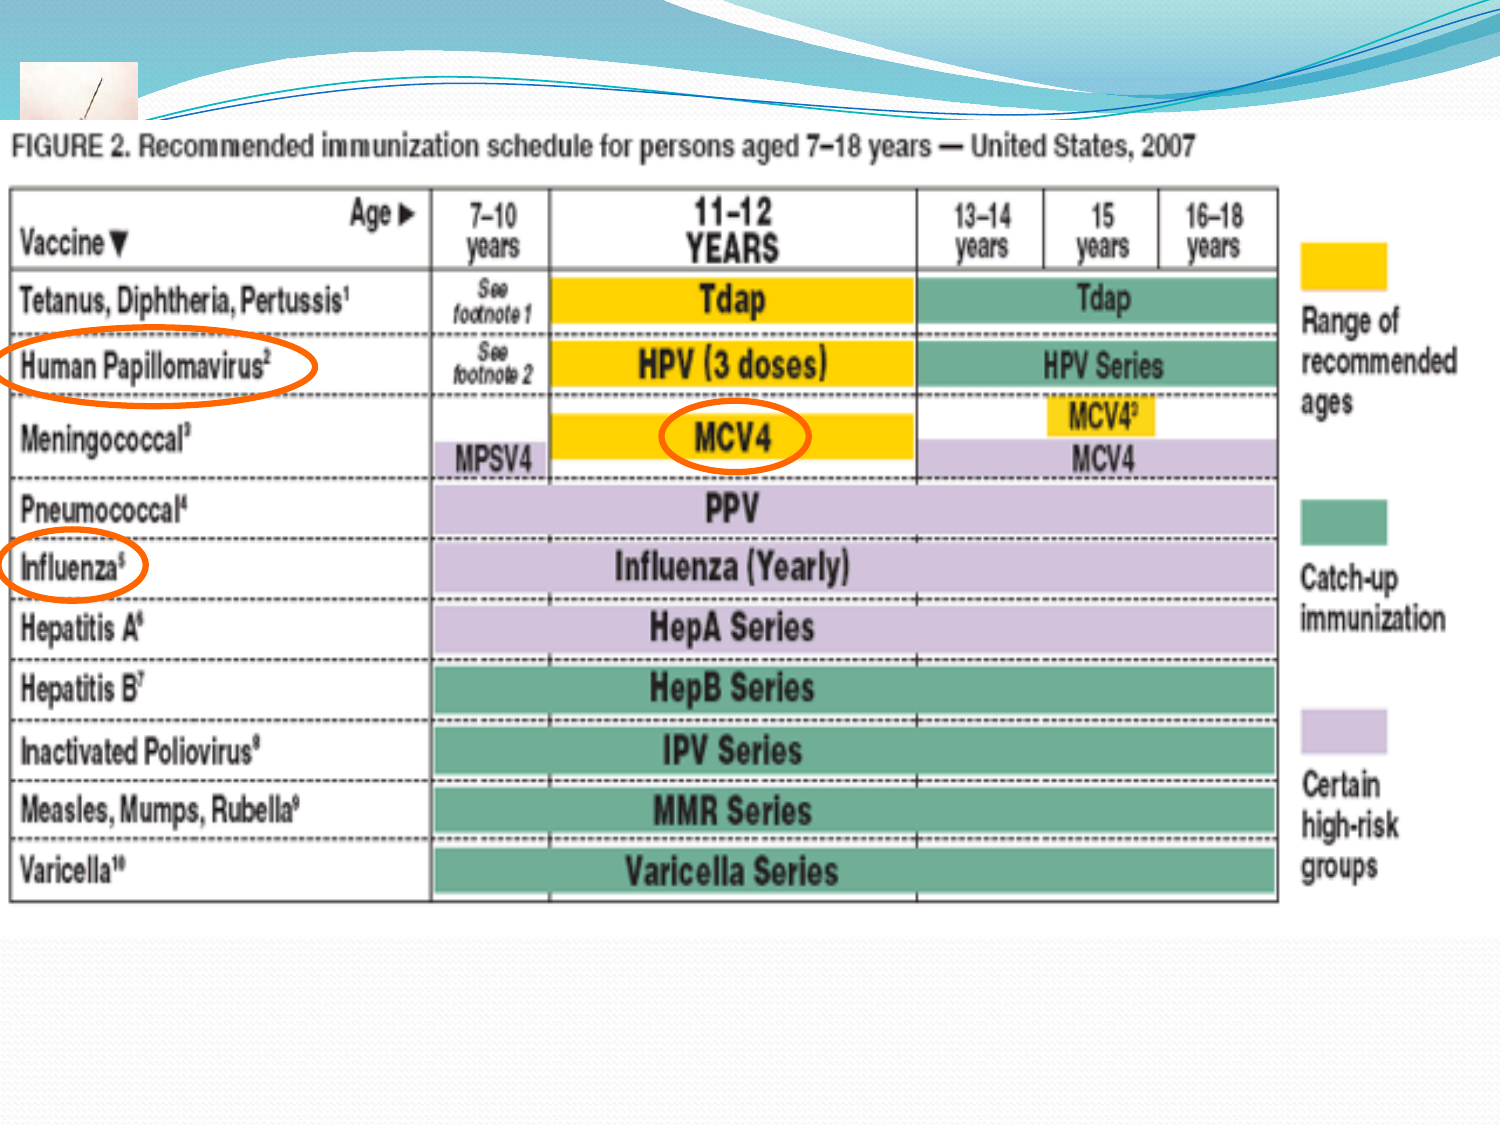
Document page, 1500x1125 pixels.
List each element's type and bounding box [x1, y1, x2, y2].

picture [0, 62, 1500, 937]
